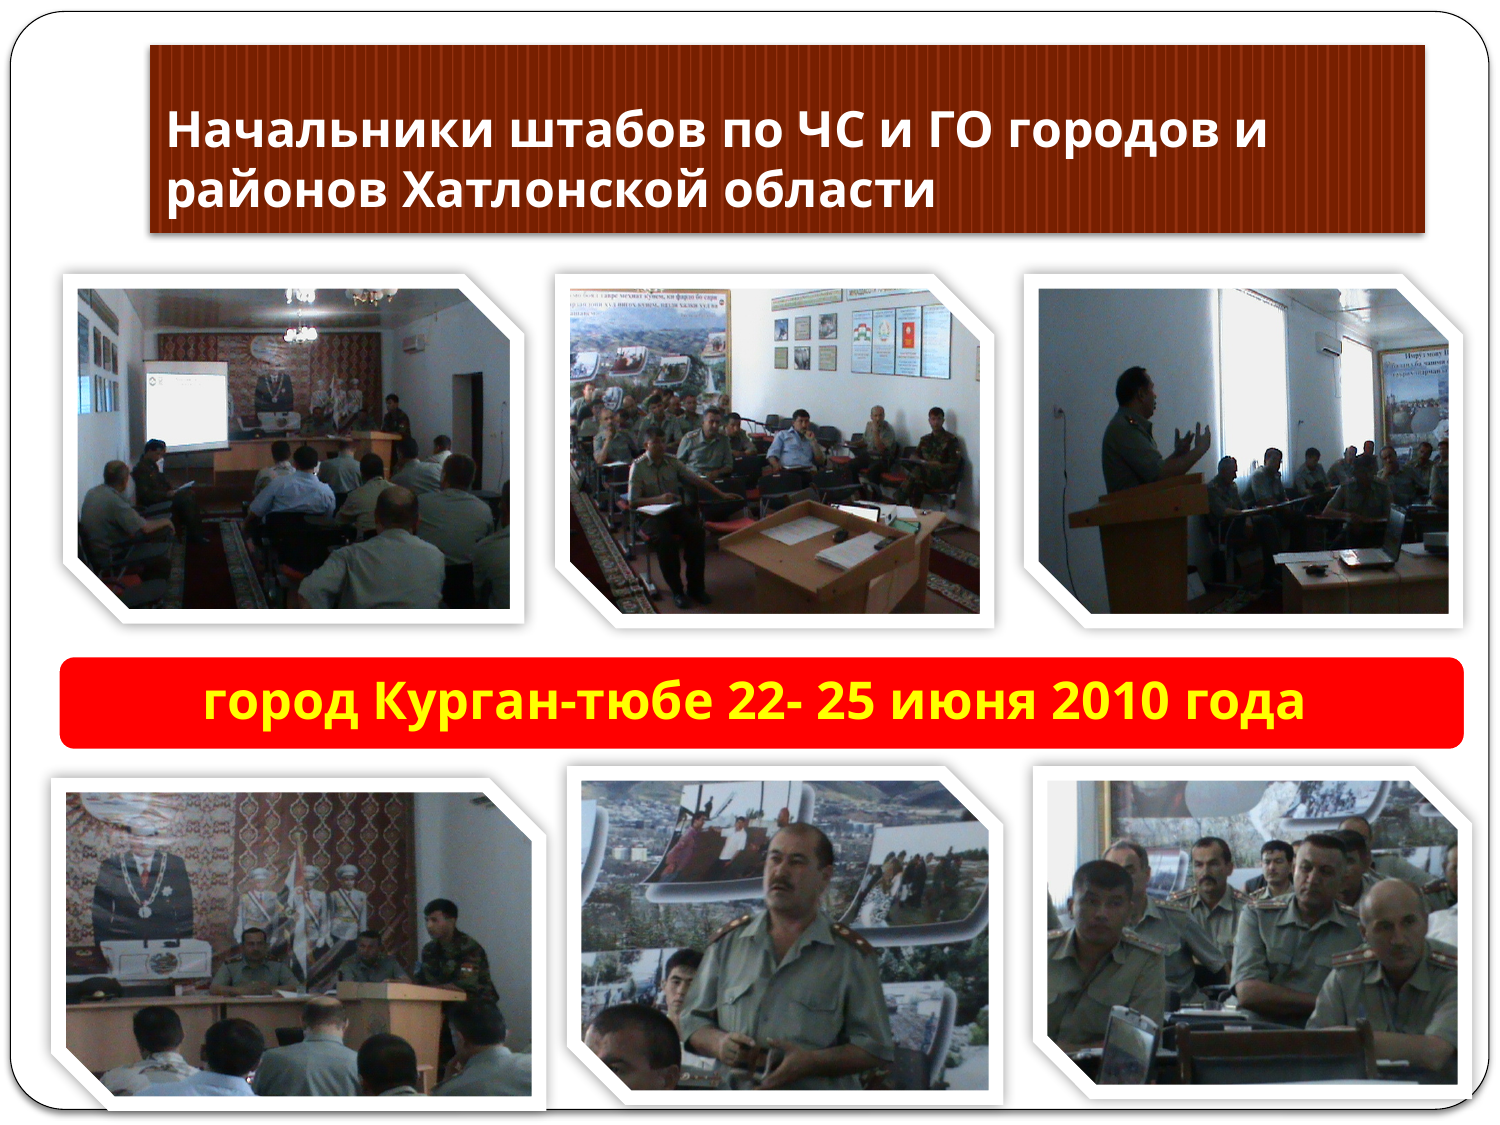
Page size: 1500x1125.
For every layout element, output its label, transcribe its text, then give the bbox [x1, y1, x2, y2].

picture [1039, 773, 1466, 1093]
picture [573, 773, 997, 1098]
picture [562, 280, 988, 622]
picture [1031, 280, 1457, 622]
picture [58, 784, 540, 1104]
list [70, 280, 518, 617]
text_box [58, 656, 1466, 750]
title Начальники штабов по ЧС и ГО городов и районов Хатлонской области [149, 44, 1426, 233]
